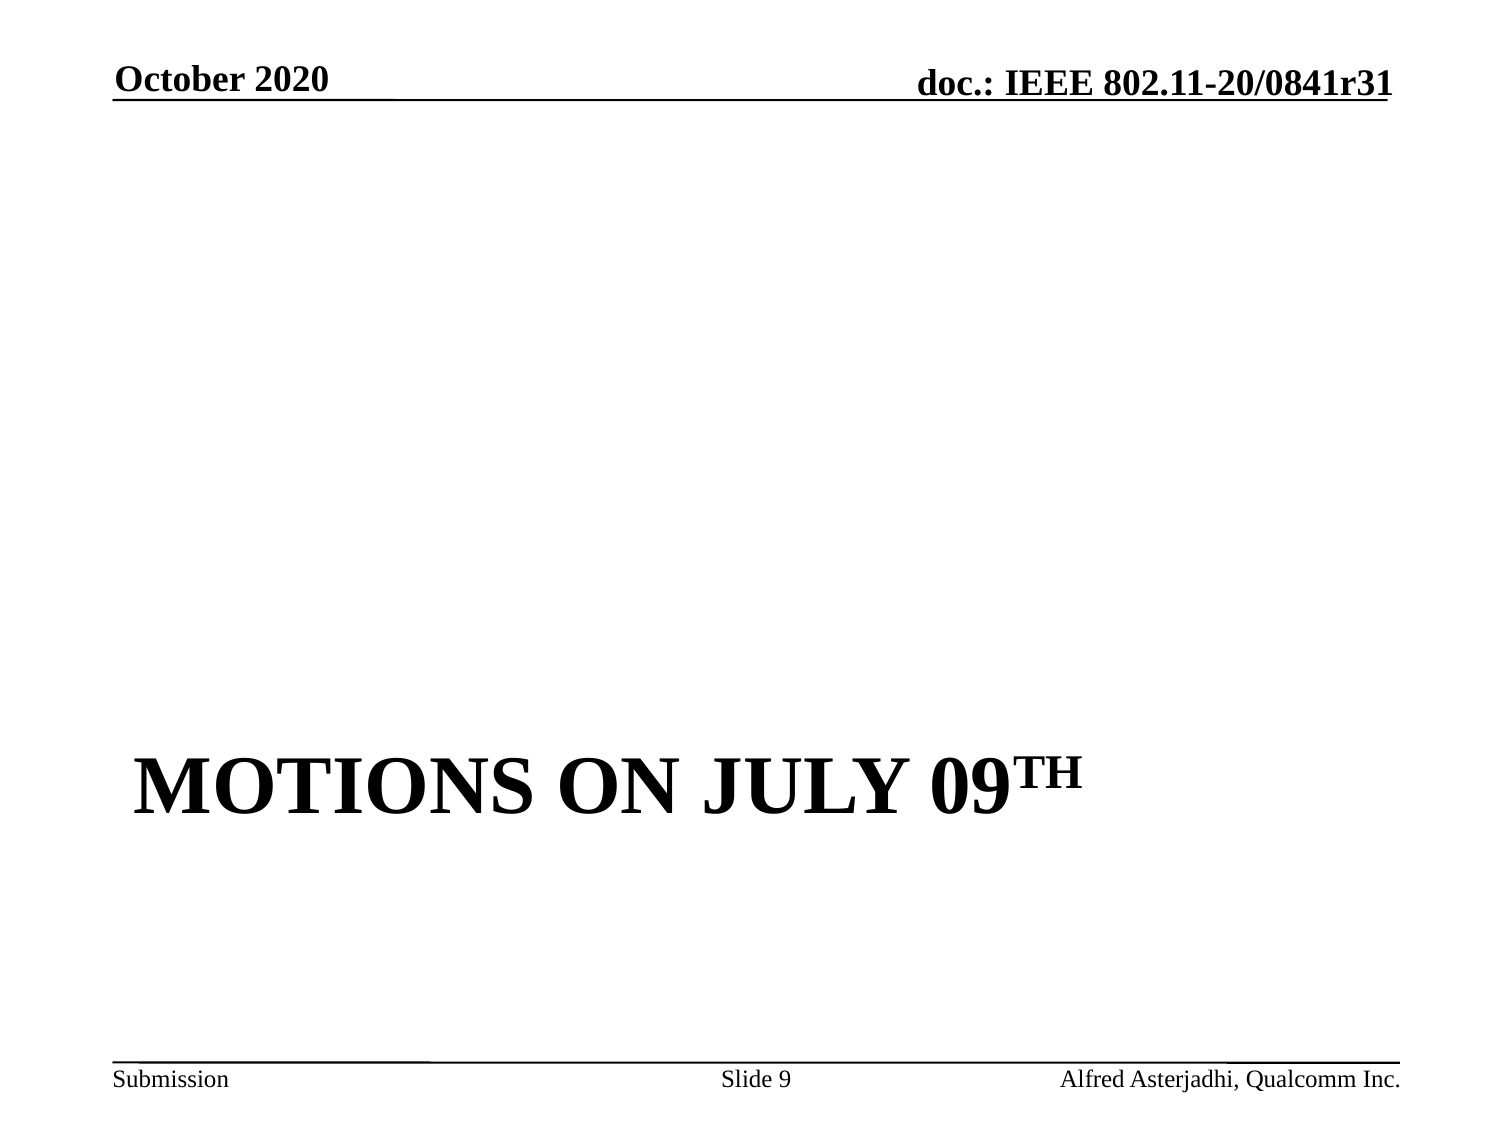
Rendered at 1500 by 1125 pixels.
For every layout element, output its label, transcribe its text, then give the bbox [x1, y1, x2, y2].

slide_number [114, 54, 423, 100]
slide_number Slide 9 [712, 1061, 800, 1123]
footer Alfred Asterjadhi, Qualcomm Inc. [878, 1061, 1402, 1093]
title Motions on July 09th [118, 722, 1394, 947]
